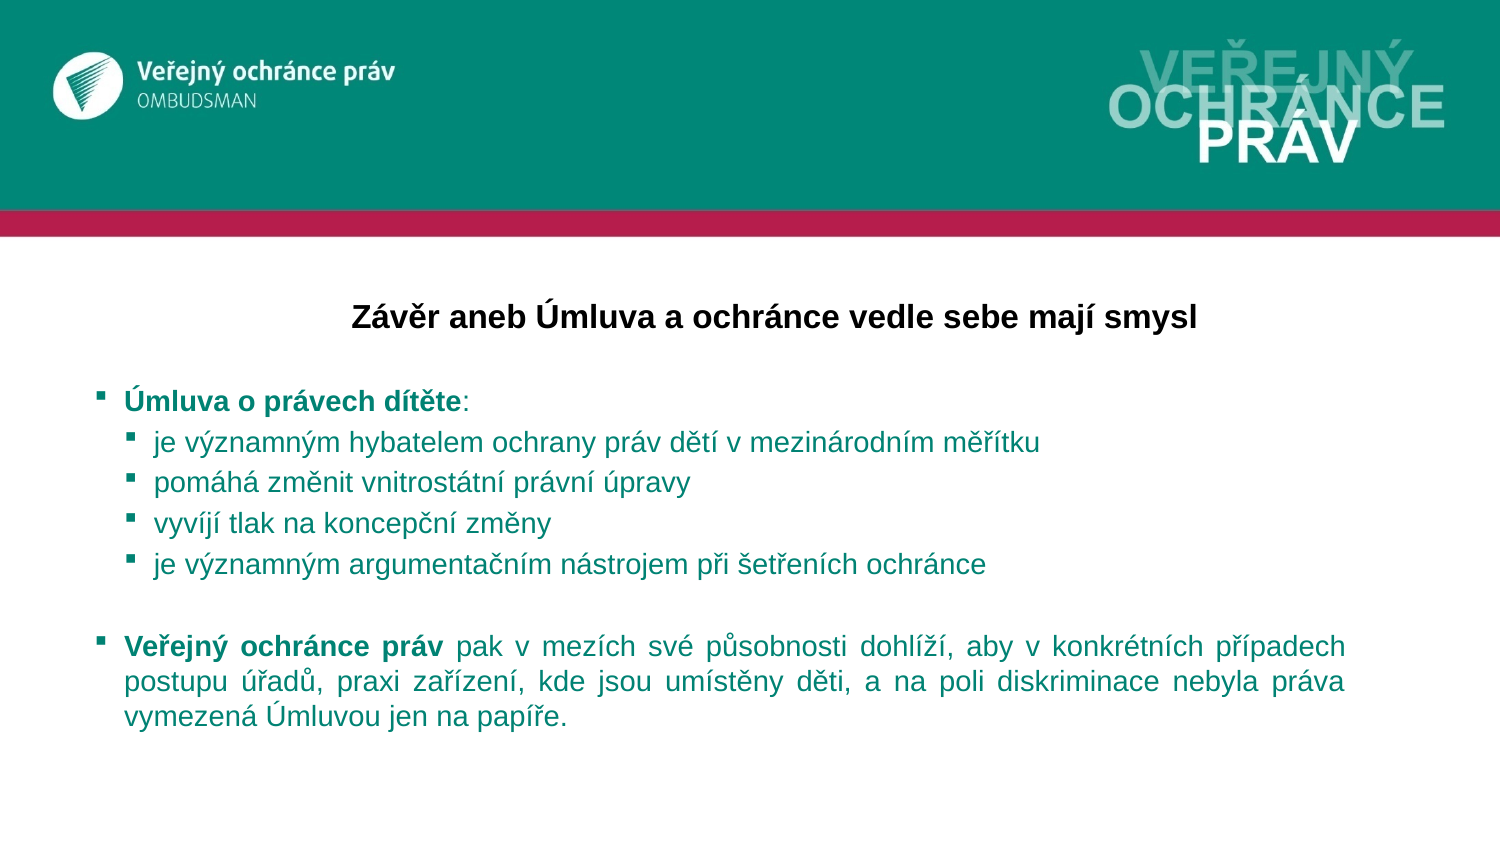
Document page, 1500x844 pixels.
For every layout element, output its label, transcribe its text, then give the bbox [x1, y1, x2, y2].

list Úmluva o právech dítěte: je významným hybatelem ochrany práv dětí v mezinárodním měřítku pomáhá změnit vnitrostátní právní úpravy vyvíjí tlak na koncepční změny je významným argumentačním nástrojem při šetřeních ochránce Veřejný ochránce práv pak v mezích své působnosti dohlíží, aby v konkrétních případech postupu úřadů, praxi zařízení, kde jsou umístěny děti, a na poli diskriminace nebyla práva vymezená Úmluvou jen na papíře. [64, 374, 1376, 777]
title Závěr aneb Úmluva a ochránce vedle sebe mají smysl [100, 268, 1451, 363]
picture [0, 0, 1500, 799]
